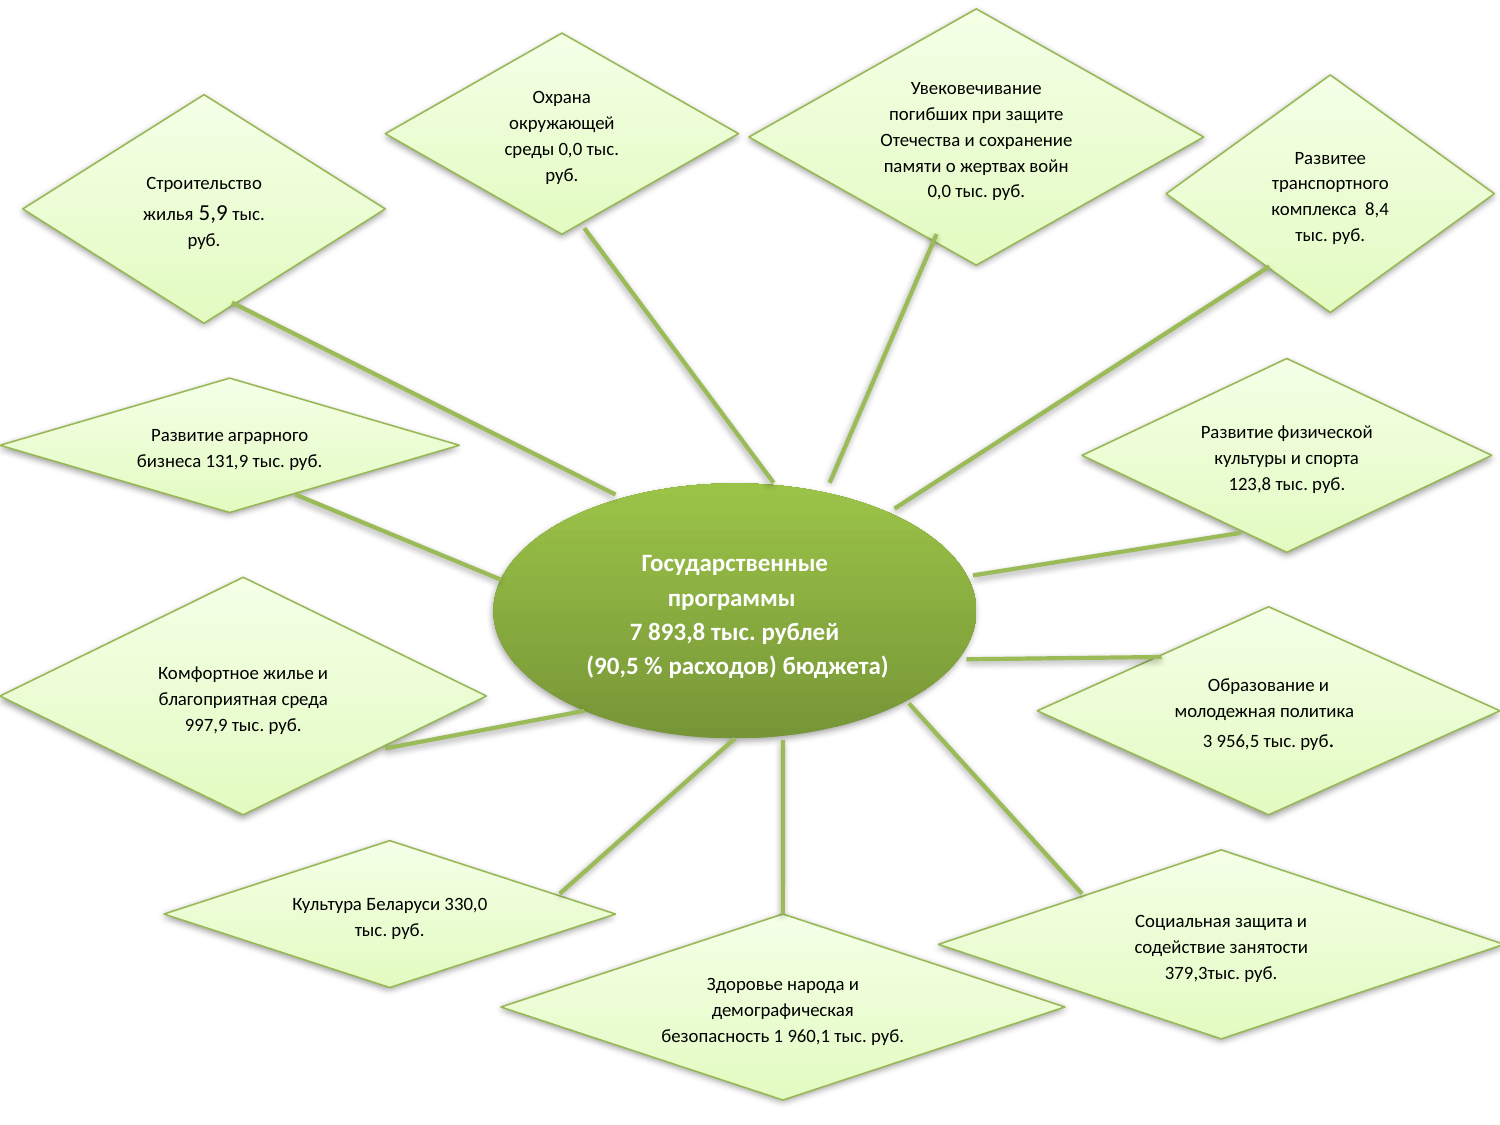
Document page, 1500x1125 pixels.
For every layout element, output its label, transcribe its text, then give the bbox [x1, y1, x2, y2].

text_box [584, 227, 774, 484]
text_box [559, 738, 736, 894]
text_box Комфортное жилье и благоприятная среда 997,9 тыс. руб. [0, 576, 488, 816]
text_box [966, 656, 1162, 660]
text_box Социальная защита и содействие занятости 379,3тыс. руб. [937, 849, 1500, 1040]
text_box Развитие аграрного бизнеса 131,9 тыс. руб. [0, 378, 269, 514]
text_box Охрана окружающей среды 0,0 тыс. руб. [384, 75, 740, 235]
text_box Культура Беларуси 330,0 тыс. руб. [163, 839, 617, 989]
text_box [385, 710, 585, 749]
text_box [829, 233, 937, 483]
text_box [908, 703, 1083, 894]
text_box Увековечивание погибших при защите Отечества и сохранение памяти о жертвах войн 0,0 тыс. руб. [748, 75, 1205, 264]
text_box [231, 302, 616, 495]
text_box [894, 266, 1270, 509]
text_box Образование и молодежная политика 3 956,5 тыс. руб. [1057, 606, 1500, 816]
text_box Развитие физической культуры и спорта 123,8 тыс. руб. [1208, 357, 1493, 553]
text_box Строительство жилья 5,9 тыс. руб. [22, 94, 387, 324]
text_box Государственные программы 7 893,8 тыс. рублей (90,5 % расходов) бюджета) [493, 485, 977, 739]
text_box Здоровье народа и демографическая безопасность 1 960,1 тыс. руб. [500, 915, 1066, 1101]
text_box Развитее транспортного комплекса 8,4 тыс. руб. [1165, 75, 1496, 314]
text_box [295, 494, 502, 580]
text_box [972, 532, 1242, 576]
text_box [0, 0, 1500, 75]
